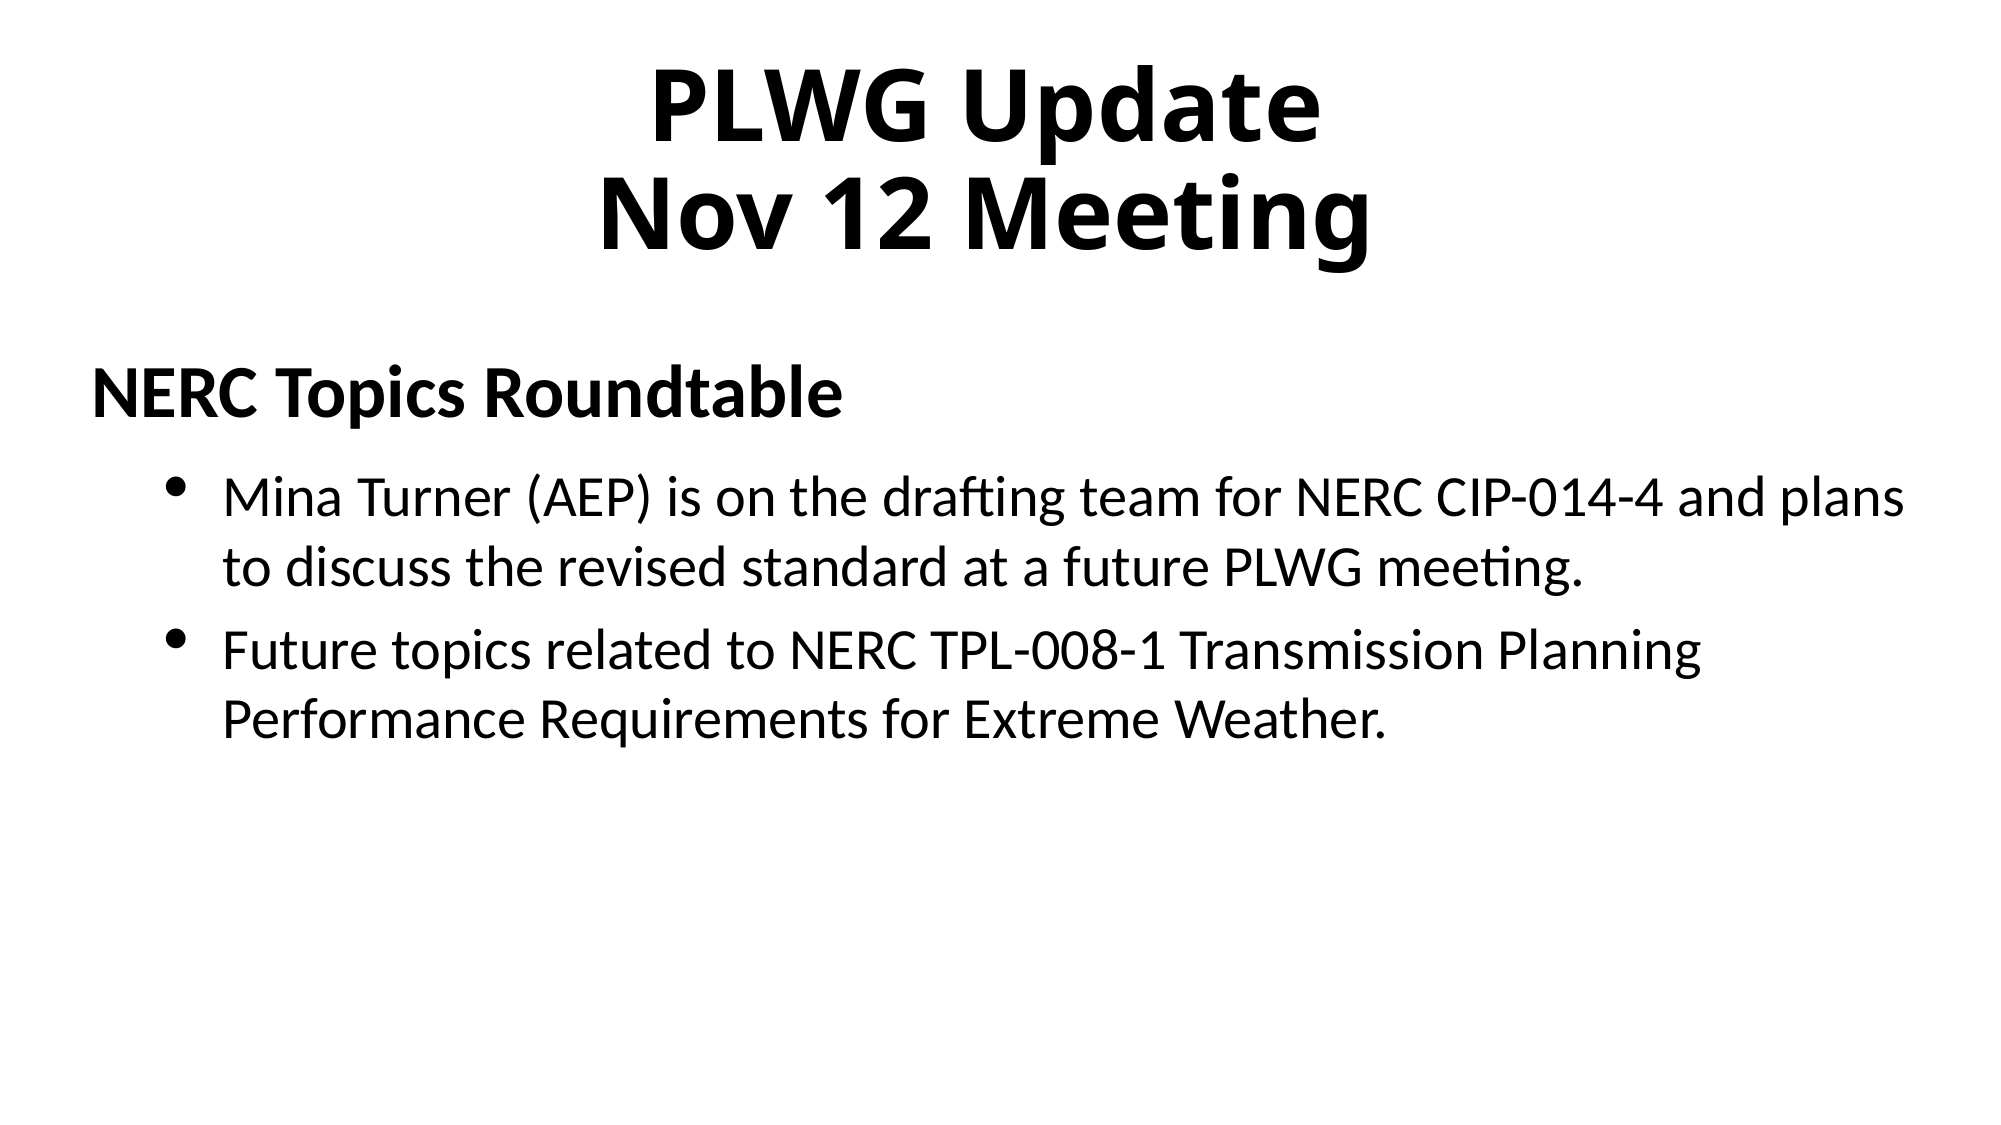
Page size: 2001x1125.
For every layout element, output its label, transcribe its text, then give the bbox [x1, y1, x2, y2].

title PLWG Update Nov 12 Meeting [506, 54, 1465, 272]
list NERC Topics Roundtable Mina Turner (AEP) is on the drafting team for NERC CIP-014-4 and plans to discuss the revised standard at a future PLWG meeting. Future topics related to NERC TPL-008-1 Transmission Planning Performance Requirements for Extreme Weather. [76, 345, 1924, 972]
